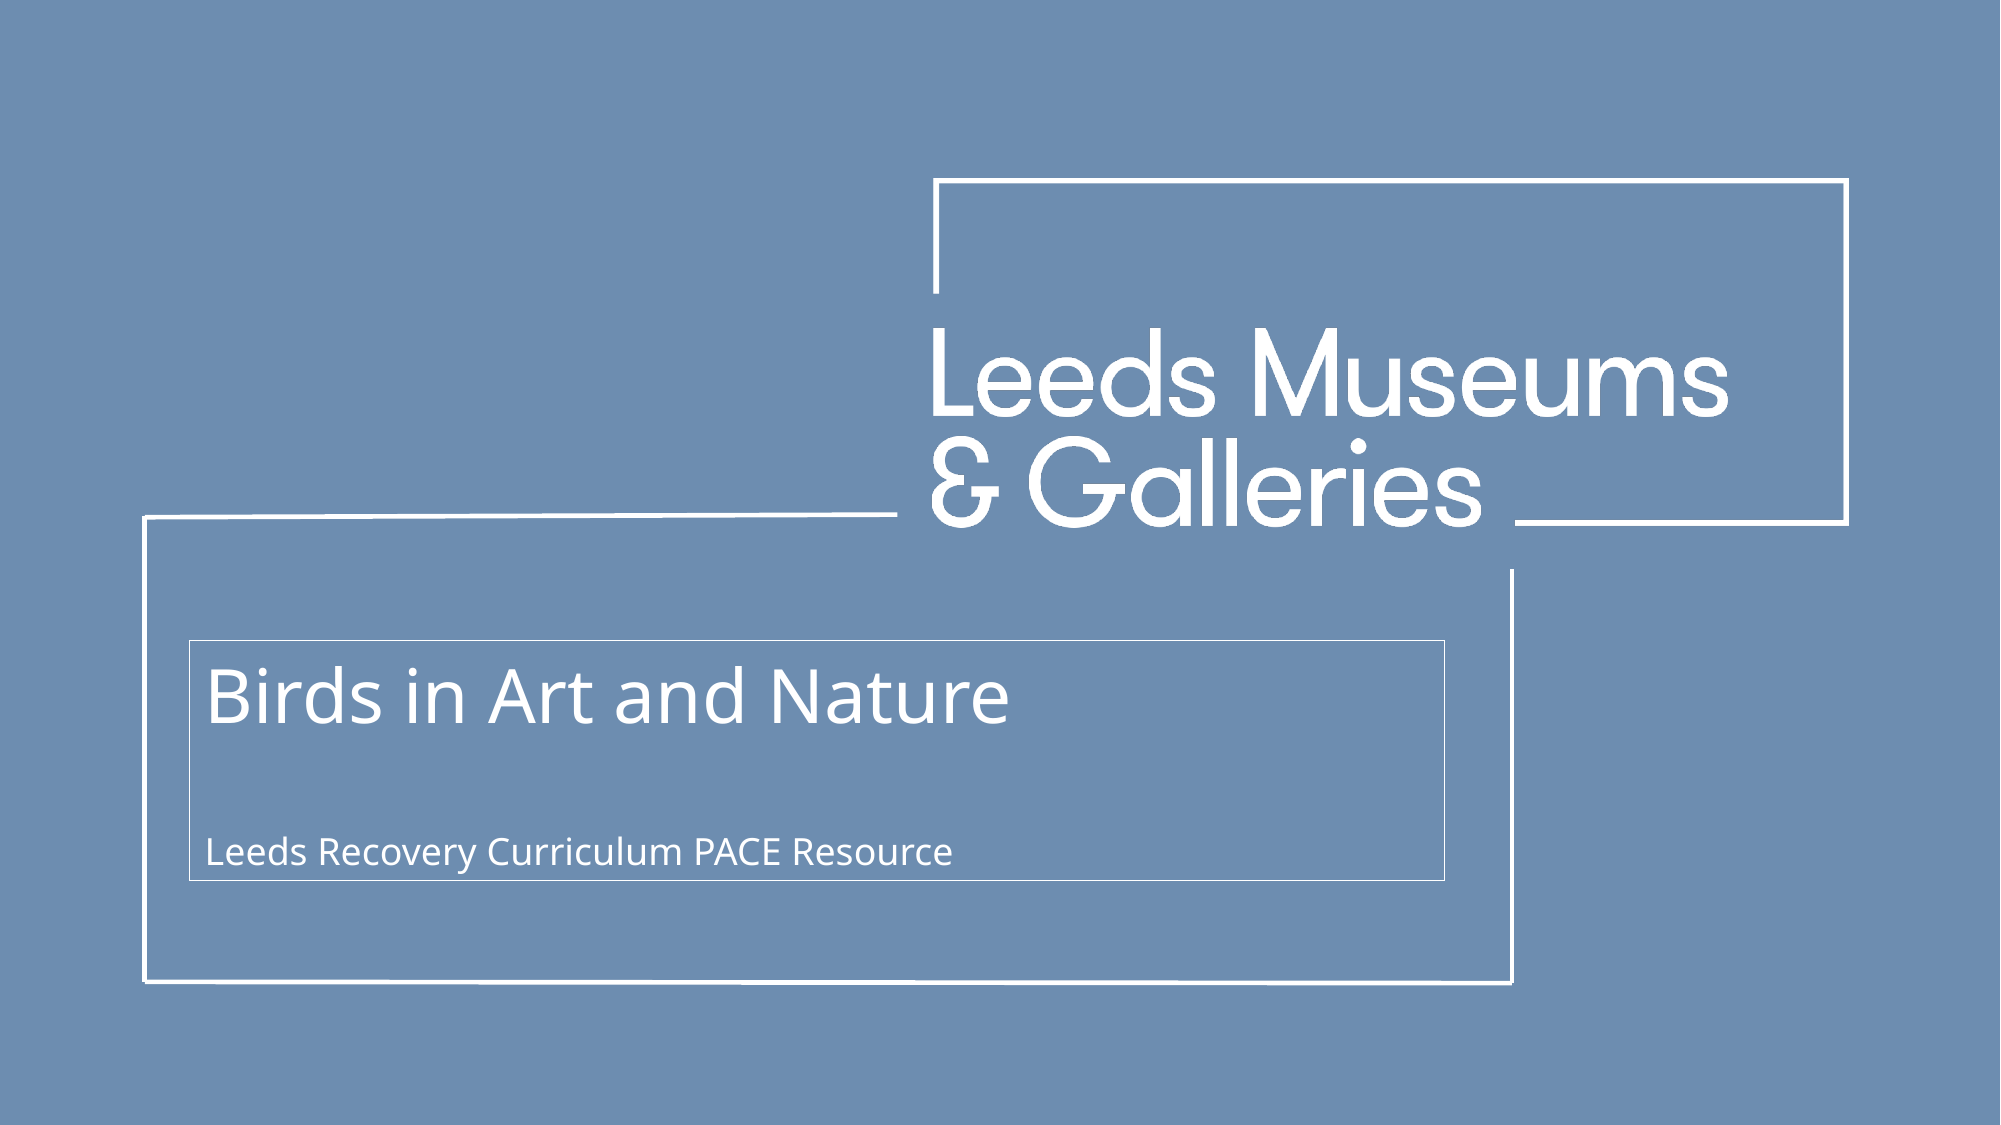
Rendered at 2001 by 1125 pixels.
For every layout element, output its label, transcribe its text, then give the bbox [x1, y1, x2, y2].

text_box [144, 514, 898, 518]
picture [839, 77, 1941, 629]
text_box Birds in Art and Nature Leeds Recovery Curriculum PACE Resource [189, 640, 1445, 881]
